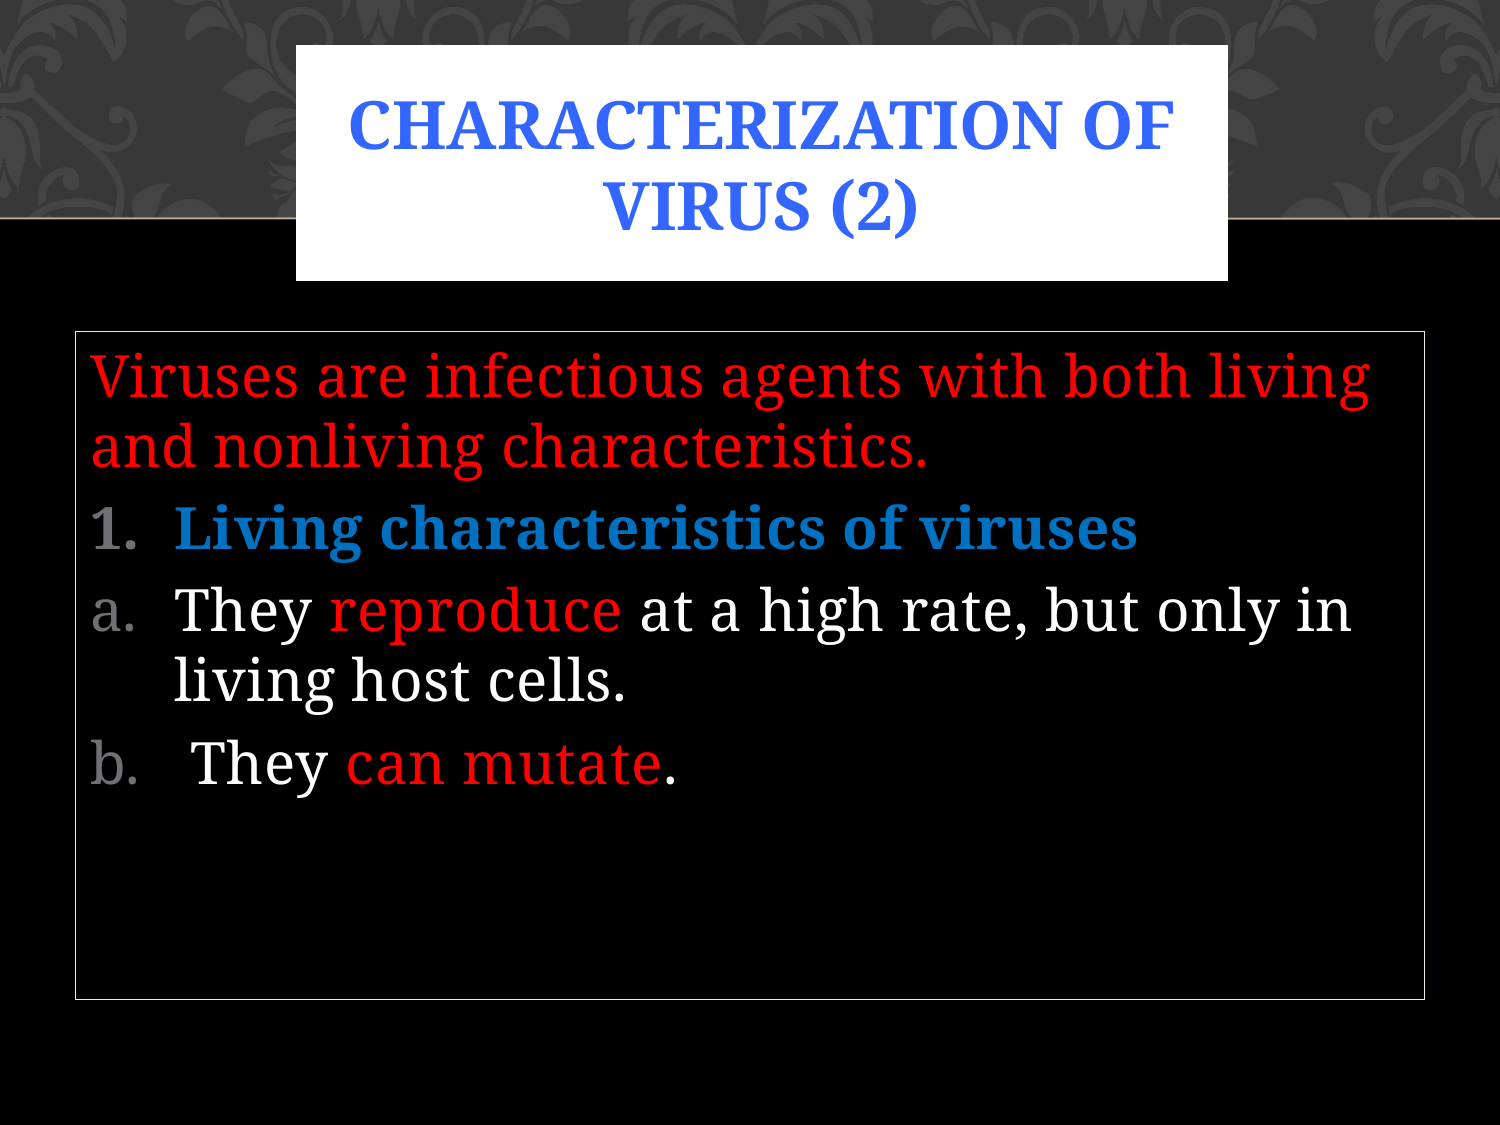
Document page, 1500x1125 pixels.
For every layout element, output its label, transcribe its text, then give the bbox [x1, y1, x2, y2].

list Viruses are infectious agents with both living and nonliving characteristics. Living characteristics of viruses They reproduce at a high rate, but only in living host cells. They can mutate. [75, 331, 1425, 1000]
text_box Characterization of virus (2) [302, 51, 1222, 275]
